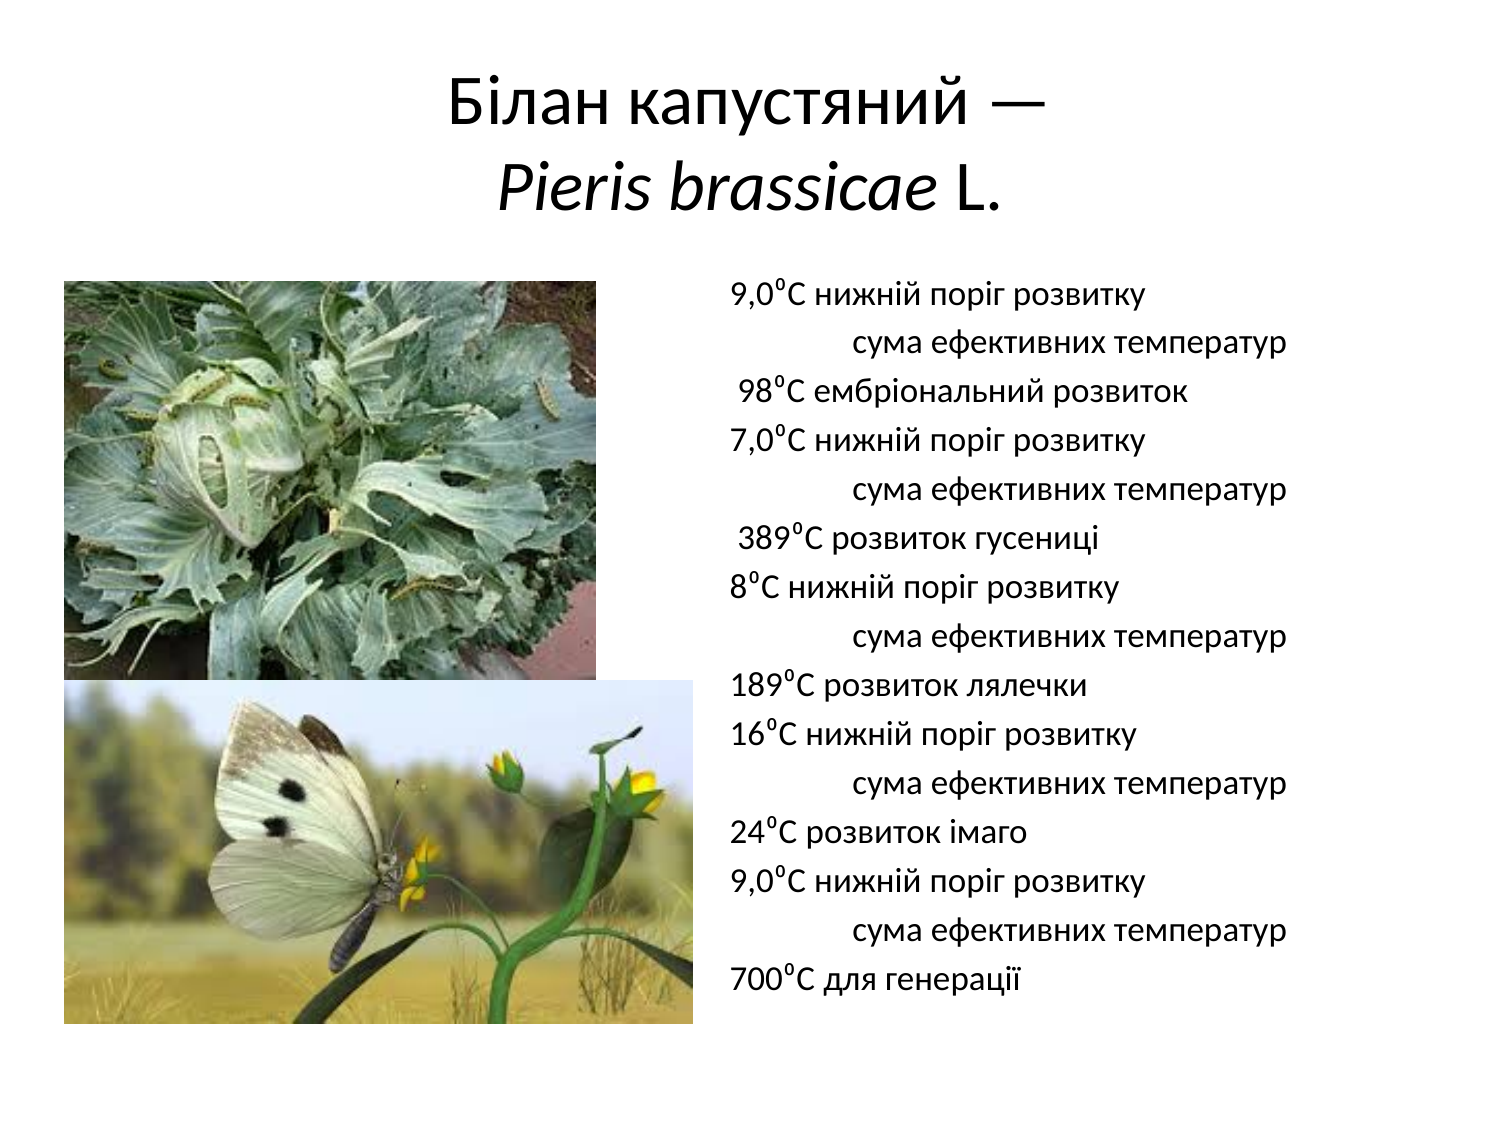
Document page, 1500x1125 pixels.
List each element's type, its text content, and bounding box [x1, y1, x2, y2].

title Білан капустяний — Pieris brassicae L. [75, 45, 1425, 233]
picture [64, 281, 693, 1024]
list 9,0⁰С нижній поріг розвитку сума ефективних температур 98⁰С ембріональний розвиток 7,0⁰С нижній поріг розвитку сума ефективних температур 389⁰С розвиток гусениці 8⁰С нижній поріг розвитку сума ефективних температур 189⁰С розвиток лялечки 16⁰С нижній поріг розвитку сума ефективних температур 24⁰С розвиток імаго 9,0⁰С нижній поріг розвитку сума ефективних температур 700⁰С для генерації [714, 262, 1425, 1005]
